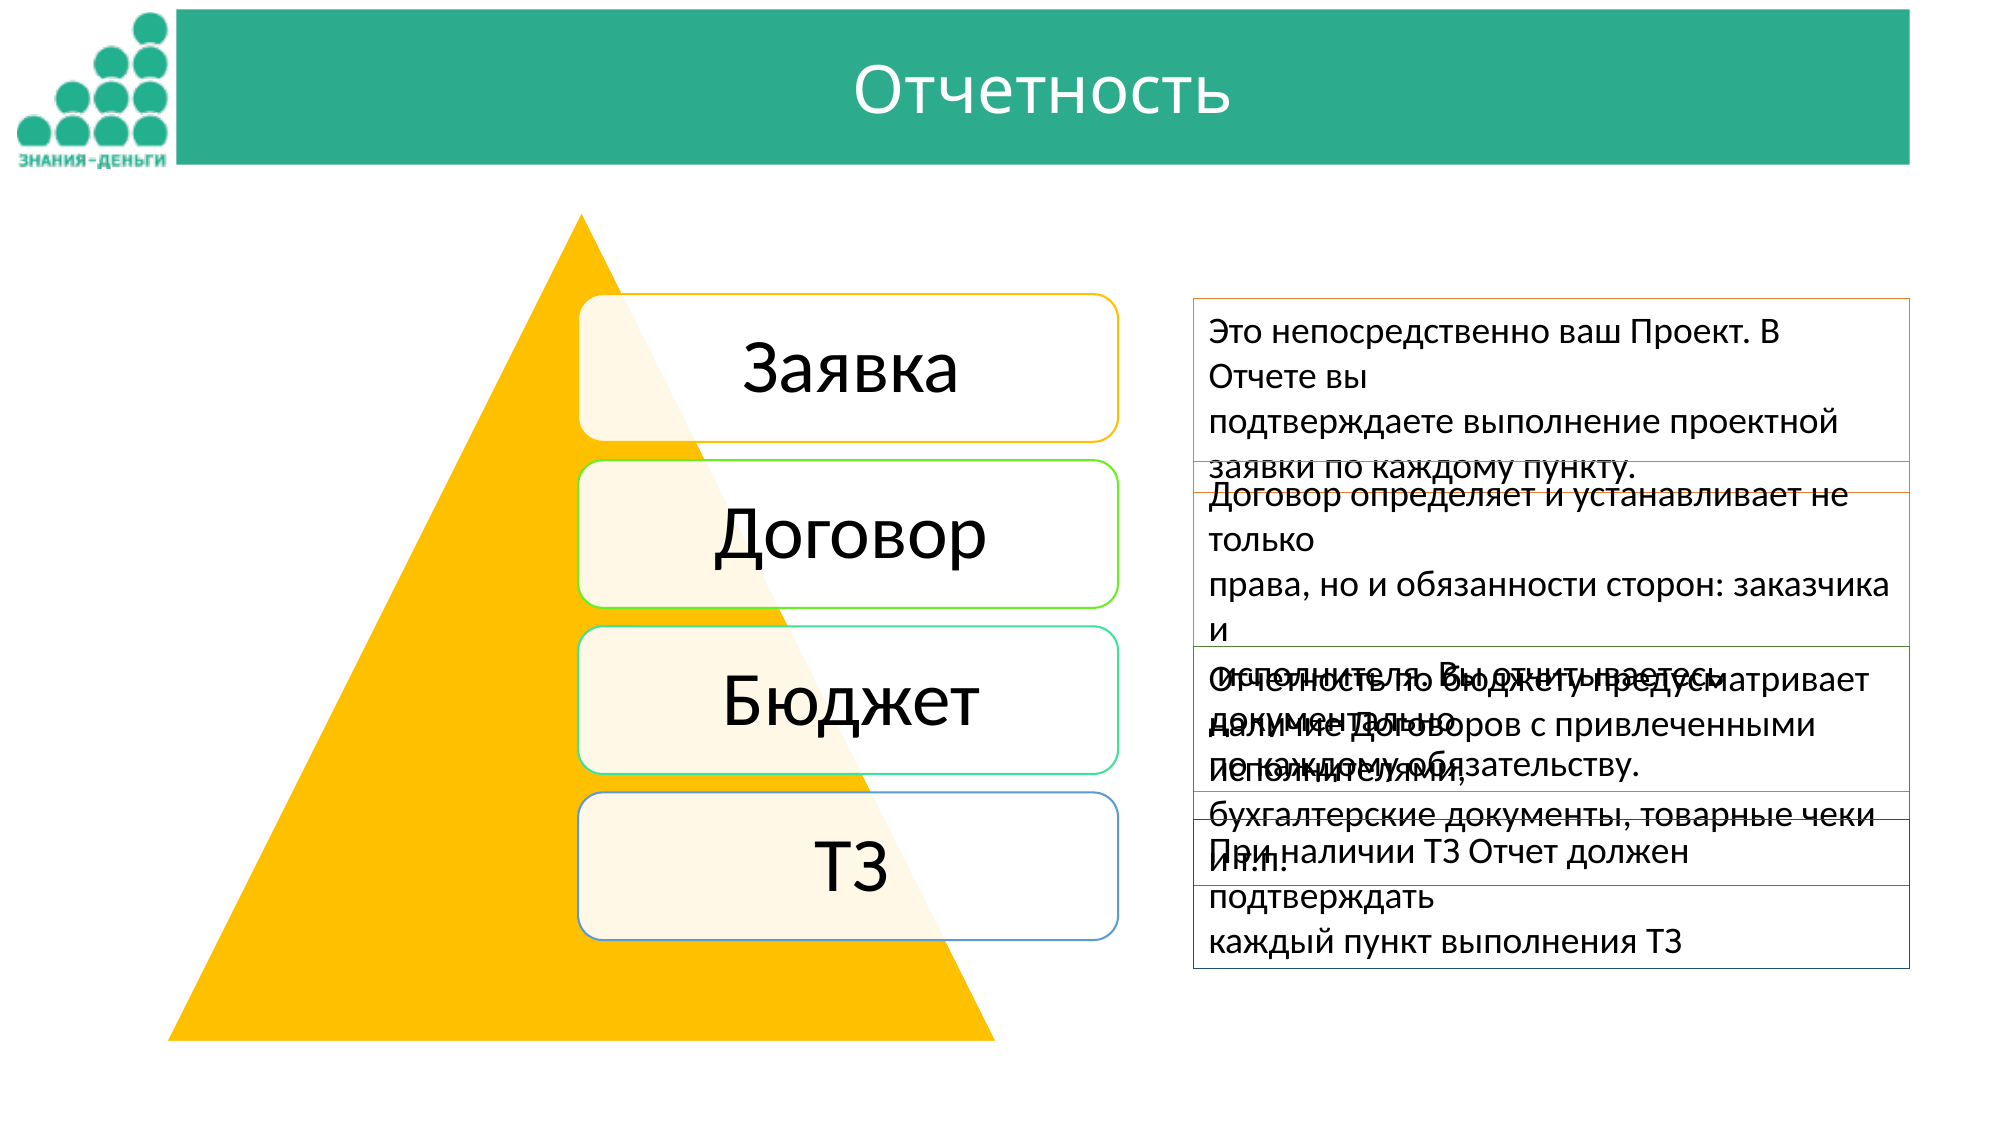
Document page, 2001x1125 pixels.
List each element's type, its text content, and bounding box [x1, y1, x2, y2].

picture [17, 12, 170, 169]
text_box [42, 211, 1239, 1042]
text_box Отчетность по бюджету предусматривает наличие Договоров с привлеченными исполнителями, бухгалтерские документы, товарные чеки и т.п. [1239, 646, 1910, 819]
text_box Отчетность [176, 9, 1910, 165]
text_box Это непосредственно ваш Проект. В Отчете вы подтверждаете выполнение проектной заявки по каждому пункту. [1239, 298, 1910, 461]
text_box Договор определяет и устанавливает не только права, но и обязанности сторон: заказчика и исполнителя. Вы отчитываетесь документально по каждому обязательству. [1239, 461, 1910, 646]
text_box При наличии ТЗ Отчет должен подтверждать каждый пункт выполнения ТЗ [1239, 819, 1910, 969]
